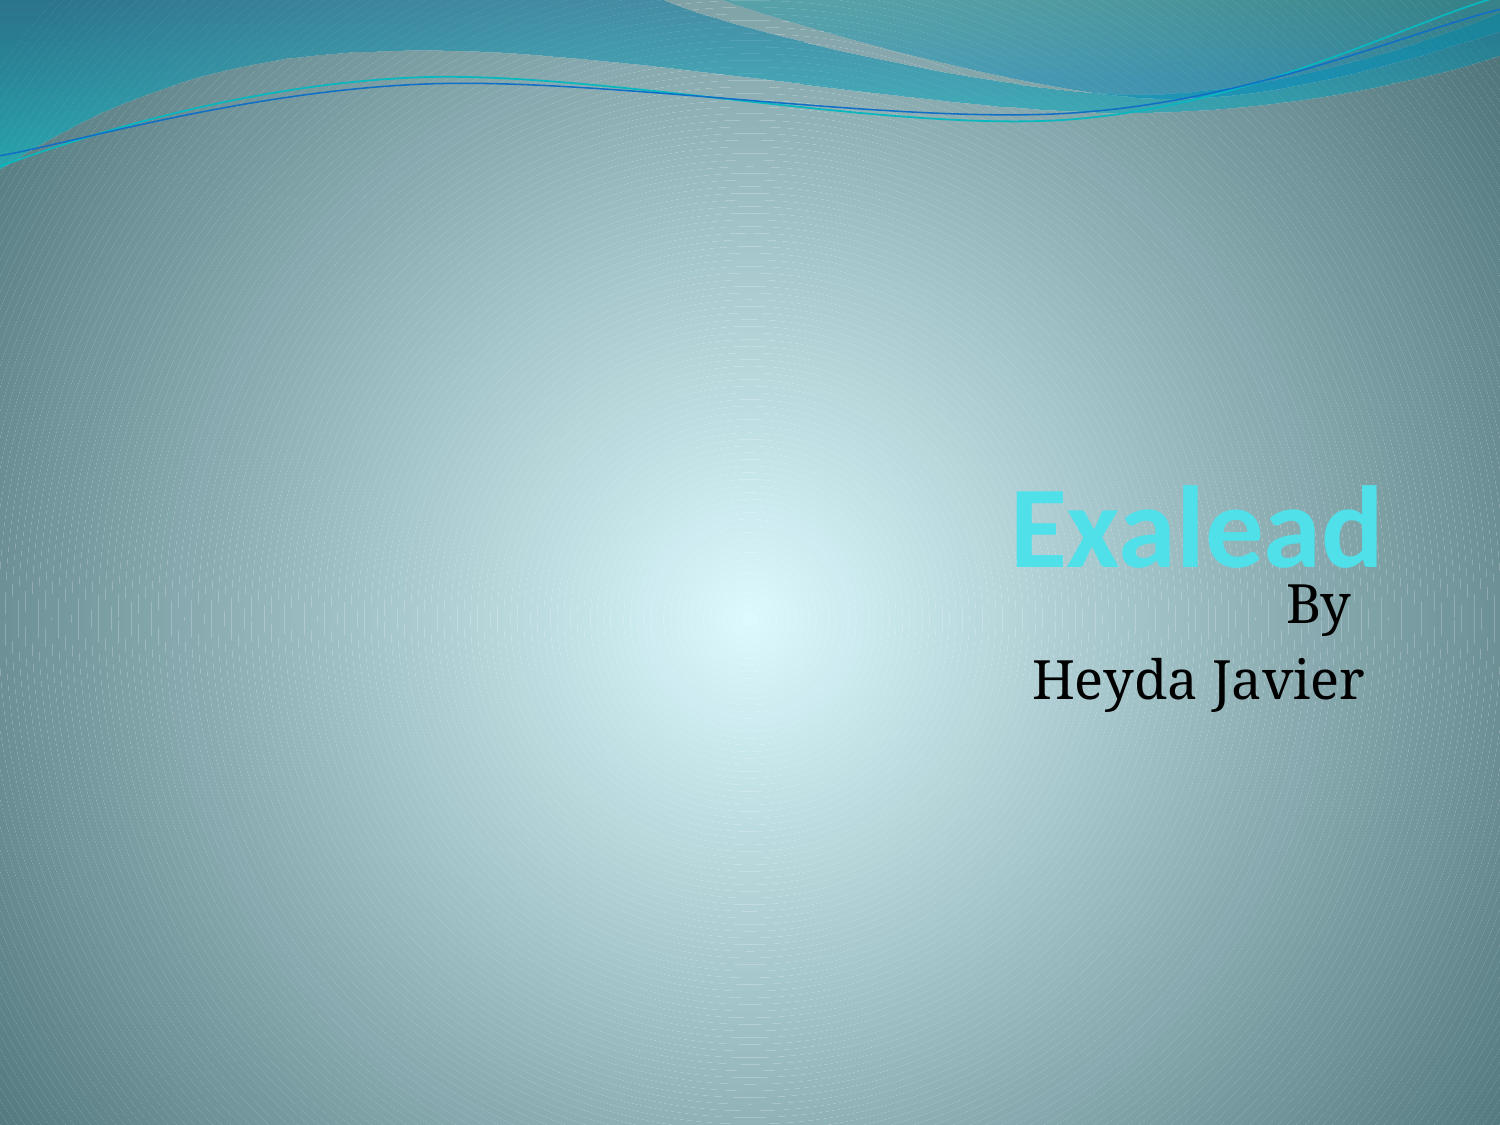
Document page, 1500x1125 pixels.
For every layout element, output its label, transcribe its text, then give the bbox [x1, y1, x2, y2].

title Exalead [112, 350, 1388, 591]
subtitle By Heyda Javier [87, 562, 1376, 850]
